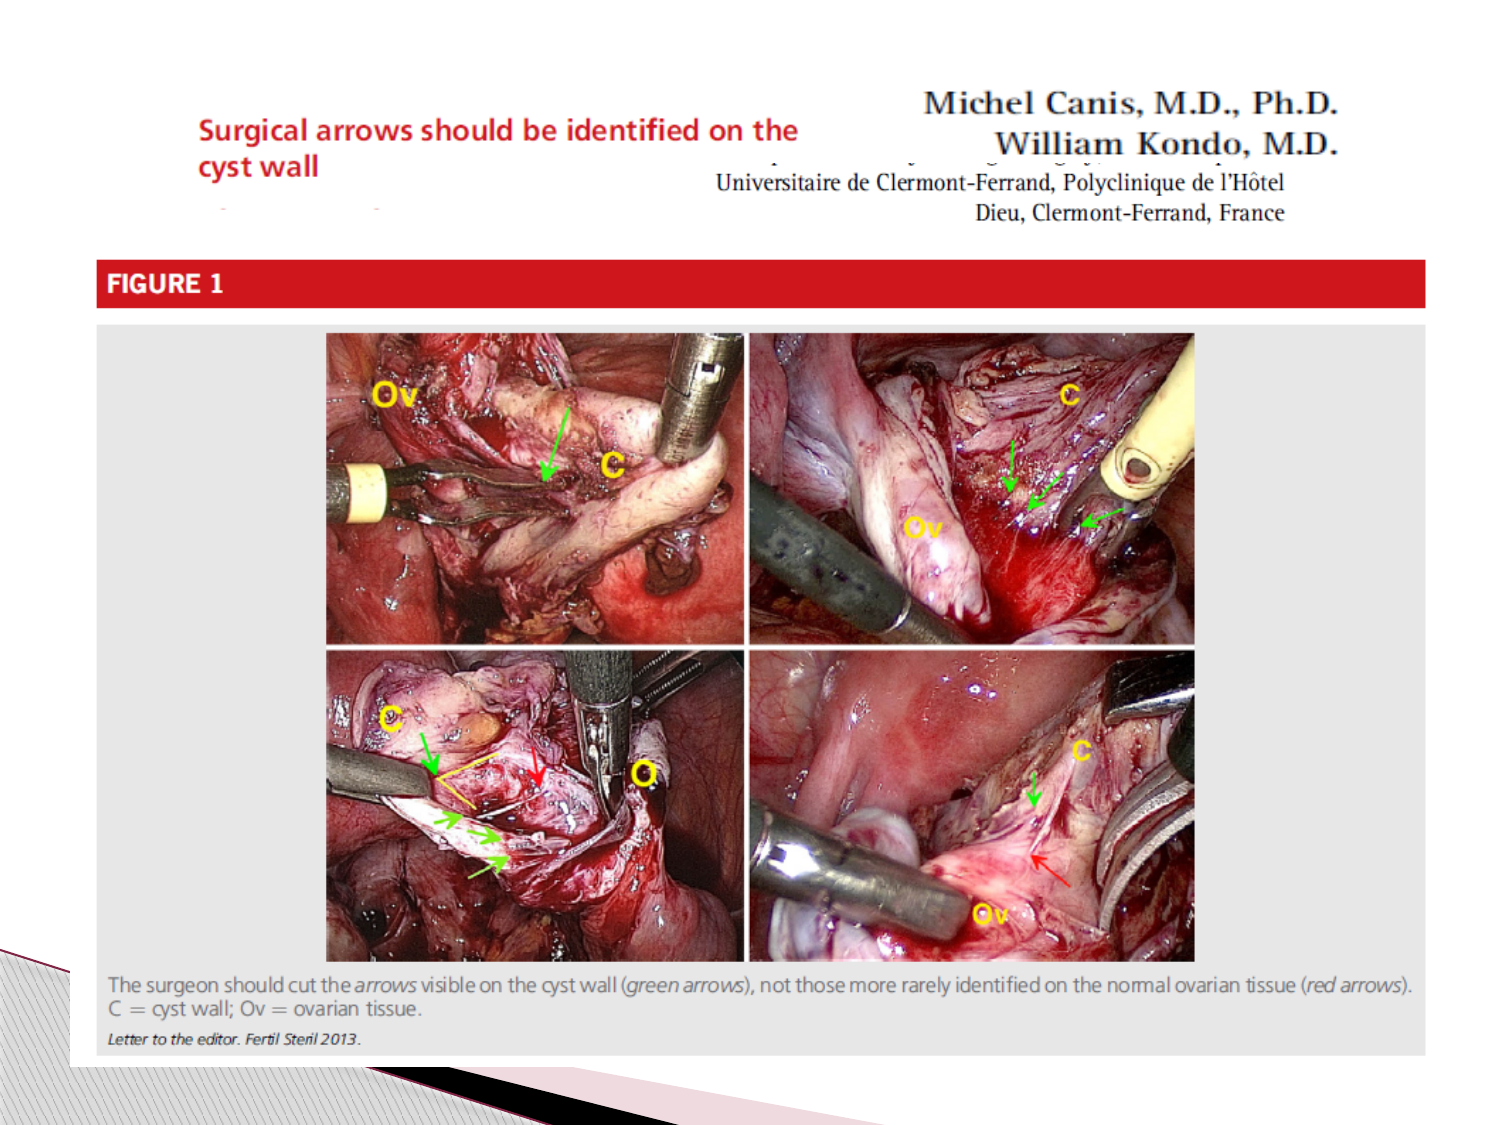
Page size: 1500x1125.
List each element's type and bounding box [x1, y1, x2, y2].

picture [175, 70, 1372, 241]
list [70, 242, 1454, 1067]
